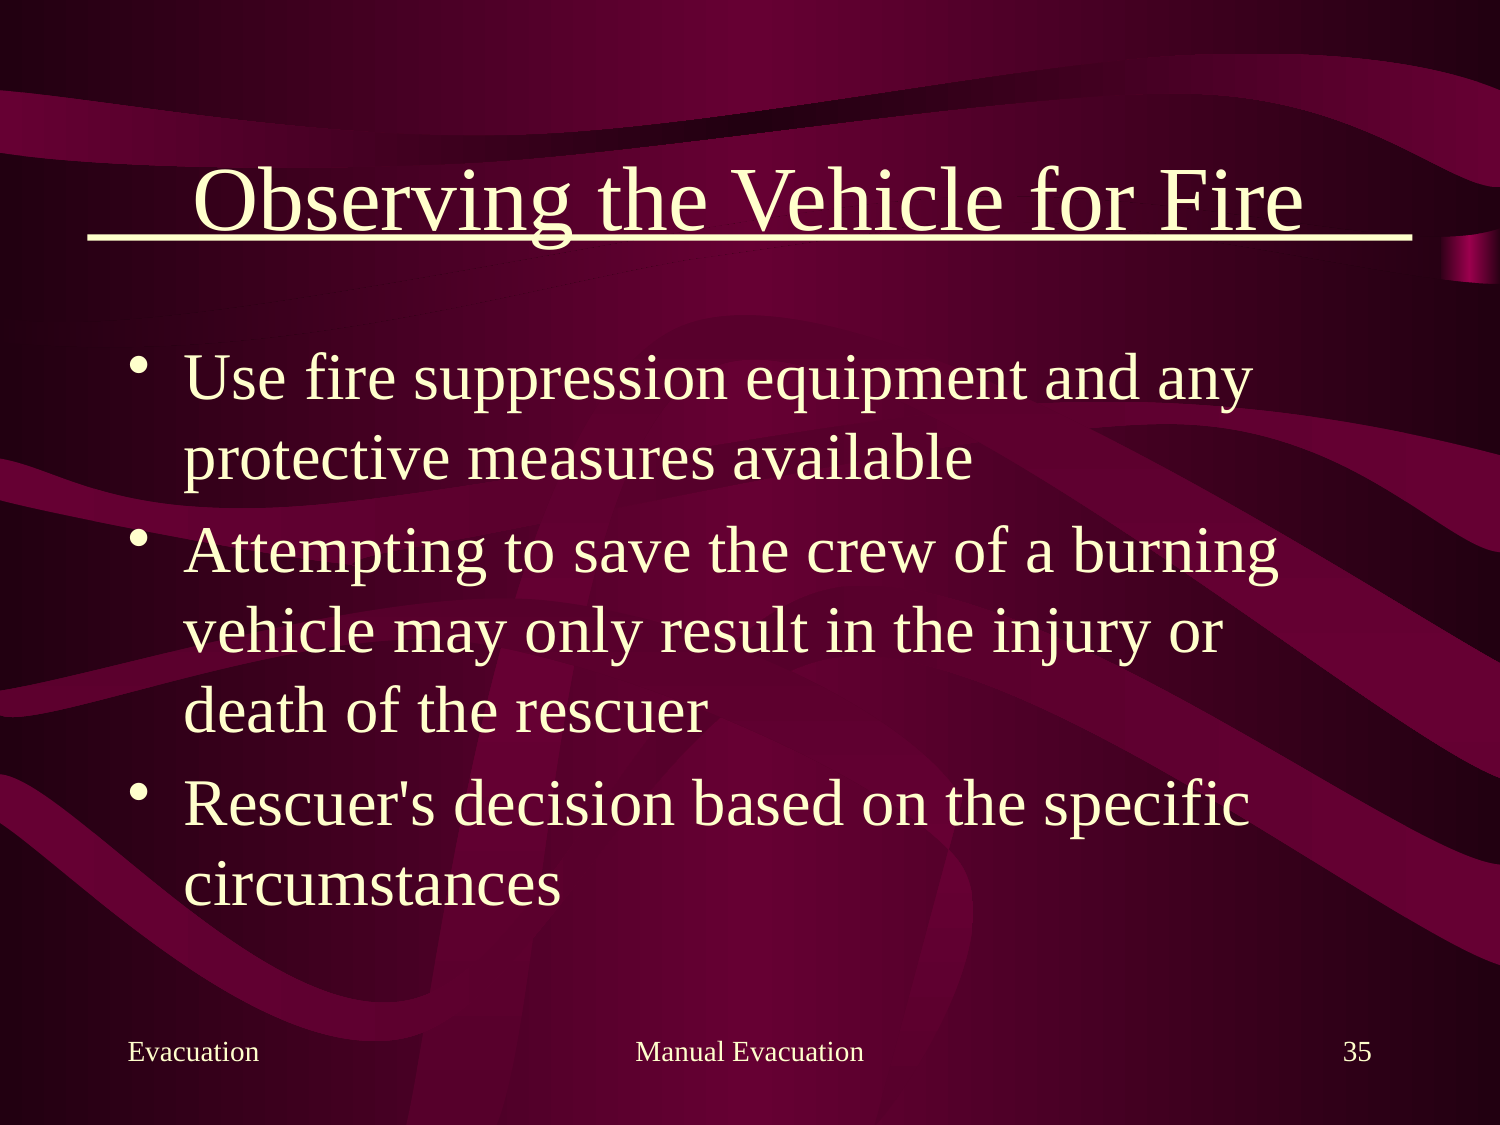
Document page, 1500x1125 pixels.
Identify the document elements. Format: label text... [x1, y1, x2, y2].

slide_number 35 [1074, 1025, 1388, 1100]
list Use fire suppression equipment and any protective measures available Attempting to save the crew of a burning vehicle may only result in the injury or death of the rescuer Rescuer's decision based on the specific circumstances [112, 324, 1388, 1000]
title Observing the Vehicle for Fire [112, 99, 1388, 237]
footer Manual Evacuation [512, 1025, 988, 1100]
title Observing the Vehicle for Fire [112, 238, 1388, 288]
slide_number Evacuation [112, 1025, 425, 1100]
